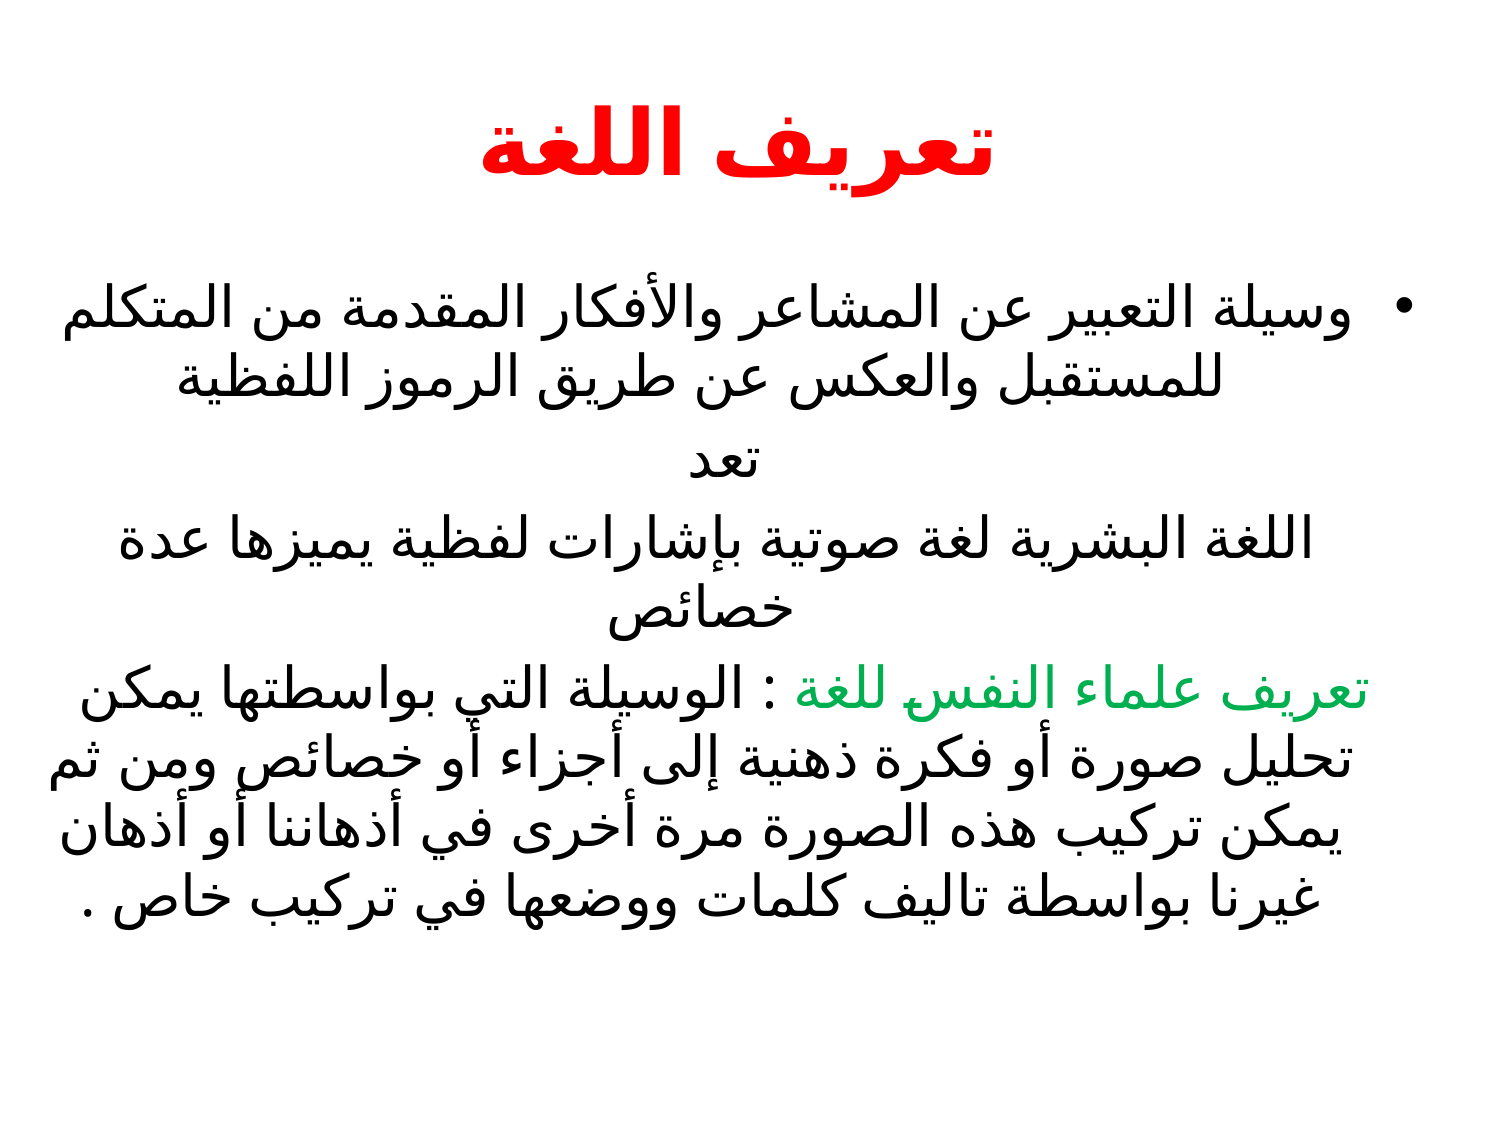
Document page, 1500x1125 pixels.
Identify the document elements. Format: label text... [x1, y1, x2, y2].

title تعريف اللغة [75, 45, 1425, 233]
list وسيلة التعبير عن المشاعر والأفكار المقدمة من المتكلم للمستقبل والعكس عن طريق الرموز اللفظية تعد اللغة البشرية لغة صوتية بإشارات لفظية يميزها عدة خصائص تعريف علماء النفس للغة : الوسيلة التي بواسطتها يمكن تحليل صورة أو فكرة ذهنية إلى أجزاء أو خصائص ومن ثم يمكن تركيب هذه الصورة مرة أخرى في أذهاننا أو أذهان غيرنا بواسطة تاليف كلمات ووضعها في تركيب خاص . [24, 262, 1425, 1005]
